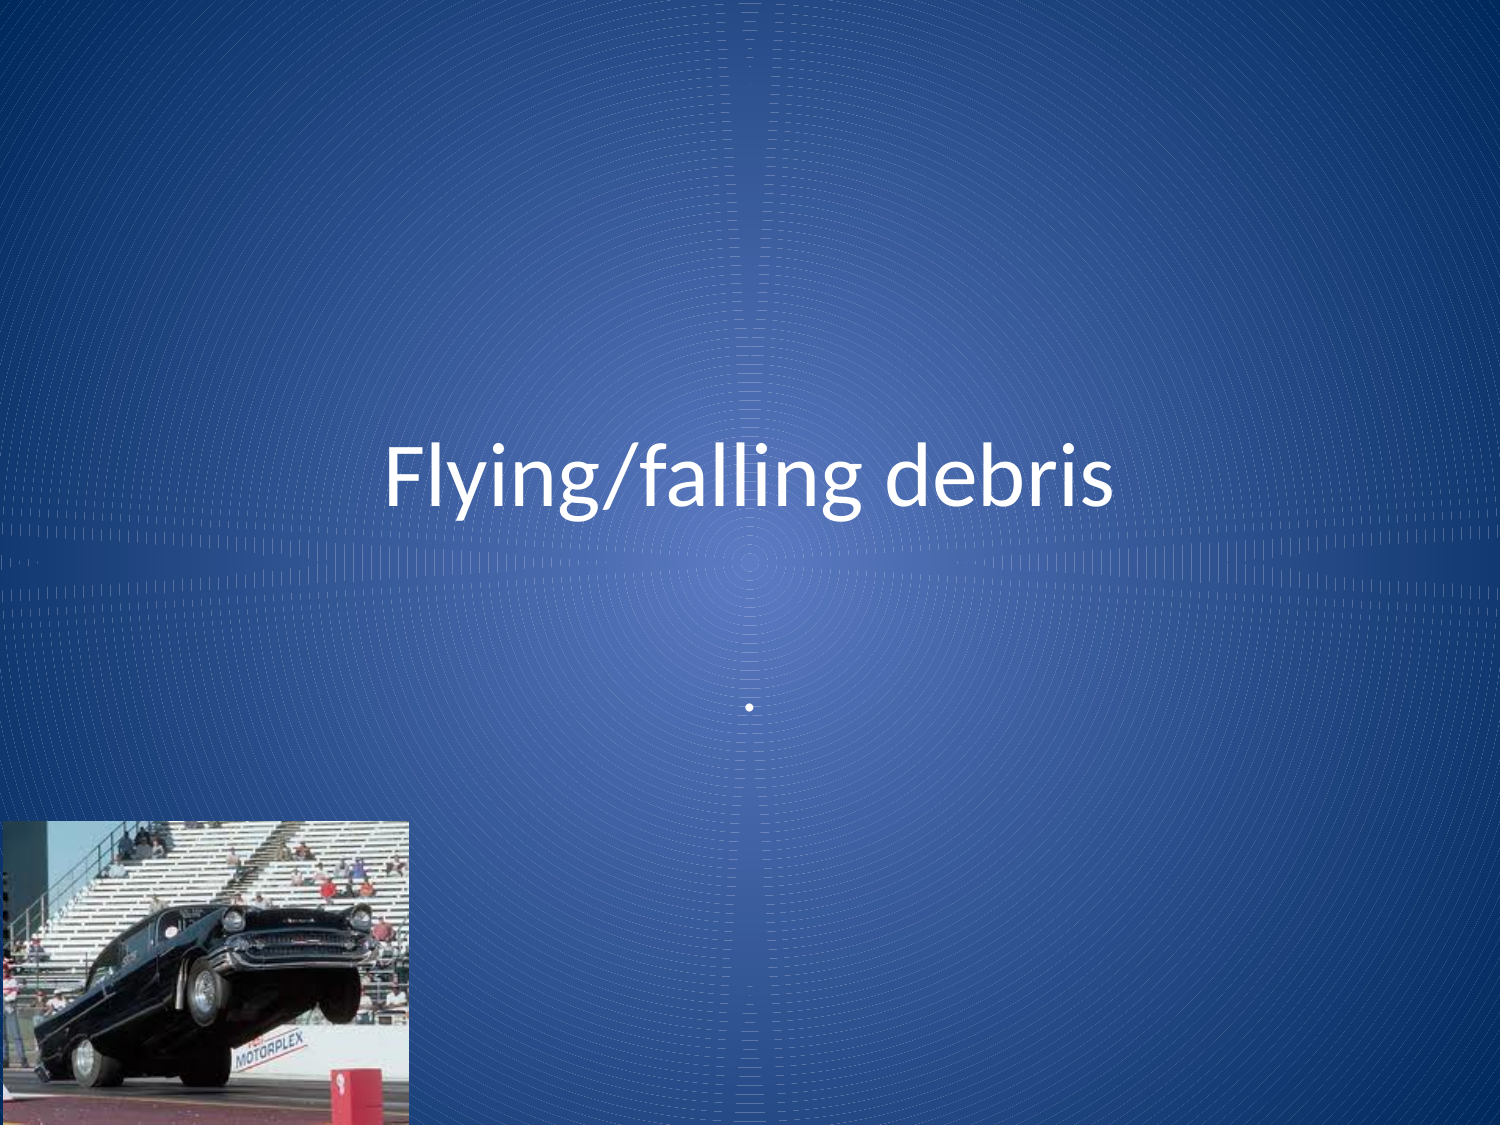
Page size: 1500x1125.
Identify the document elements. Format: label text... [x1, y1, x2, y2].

picture [3, 821, 409, 1125]
title Flying/falling debris [112, 349, 1388, 591]
subtitle . [225, 637, 1275, 925]
